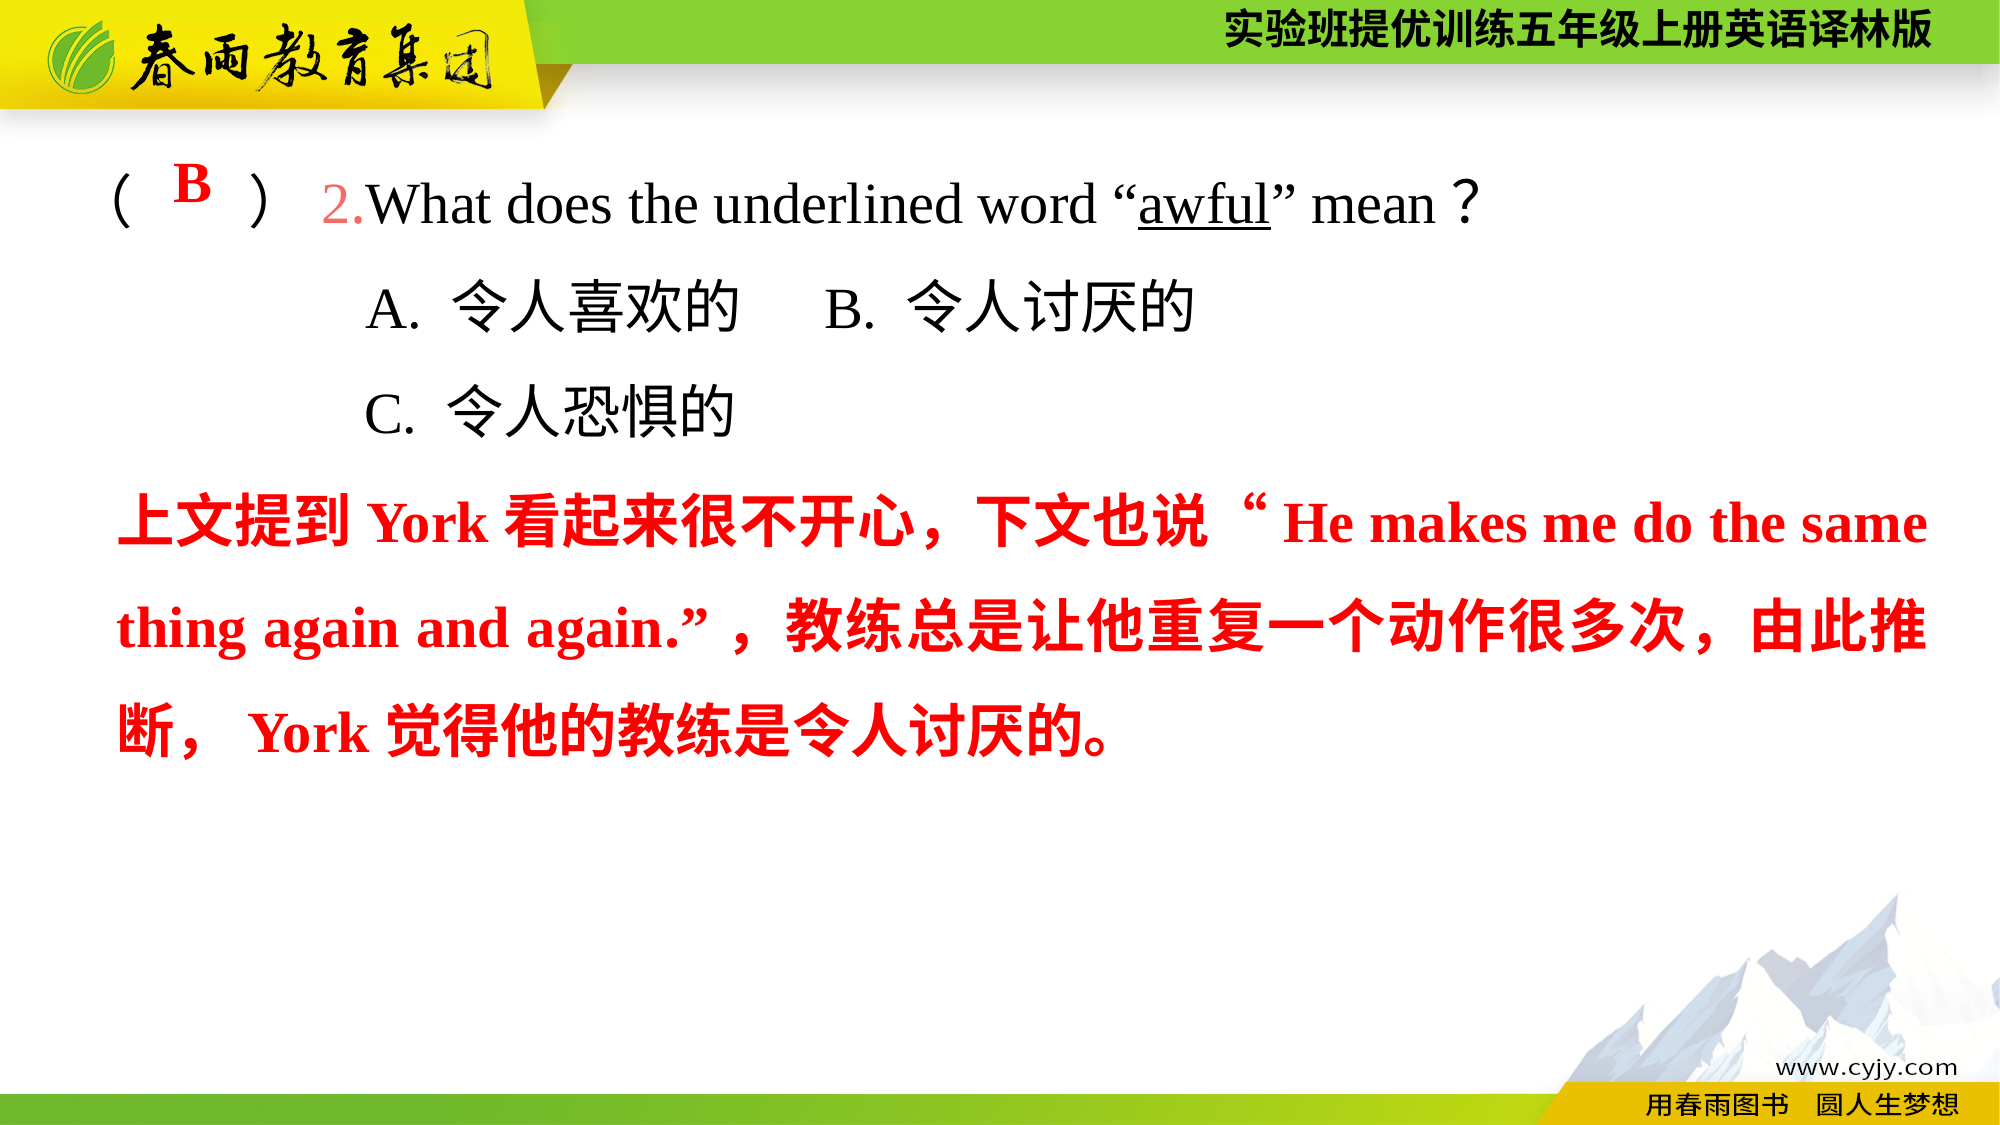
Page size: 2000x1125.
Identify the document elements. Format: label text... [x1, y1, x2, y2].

text_box 上文提到York看起来很不开心，下文也说“He makes me do the same thing again and again.”，教练总是让他重复一个动作很多次，由此推断，York觉得他的教练是令人讨厌的。 [102, 441, 1944, 772]
list （ ）2.What does the underlined word “awful” mean？ A. 令人喜欢的 B. 令人讨厌的 C. 令人恐惧的 [59, 122, 1944, 443]
text_box B [158, 137, 228, 222]
picture [0, 0, 2000, 1125]
